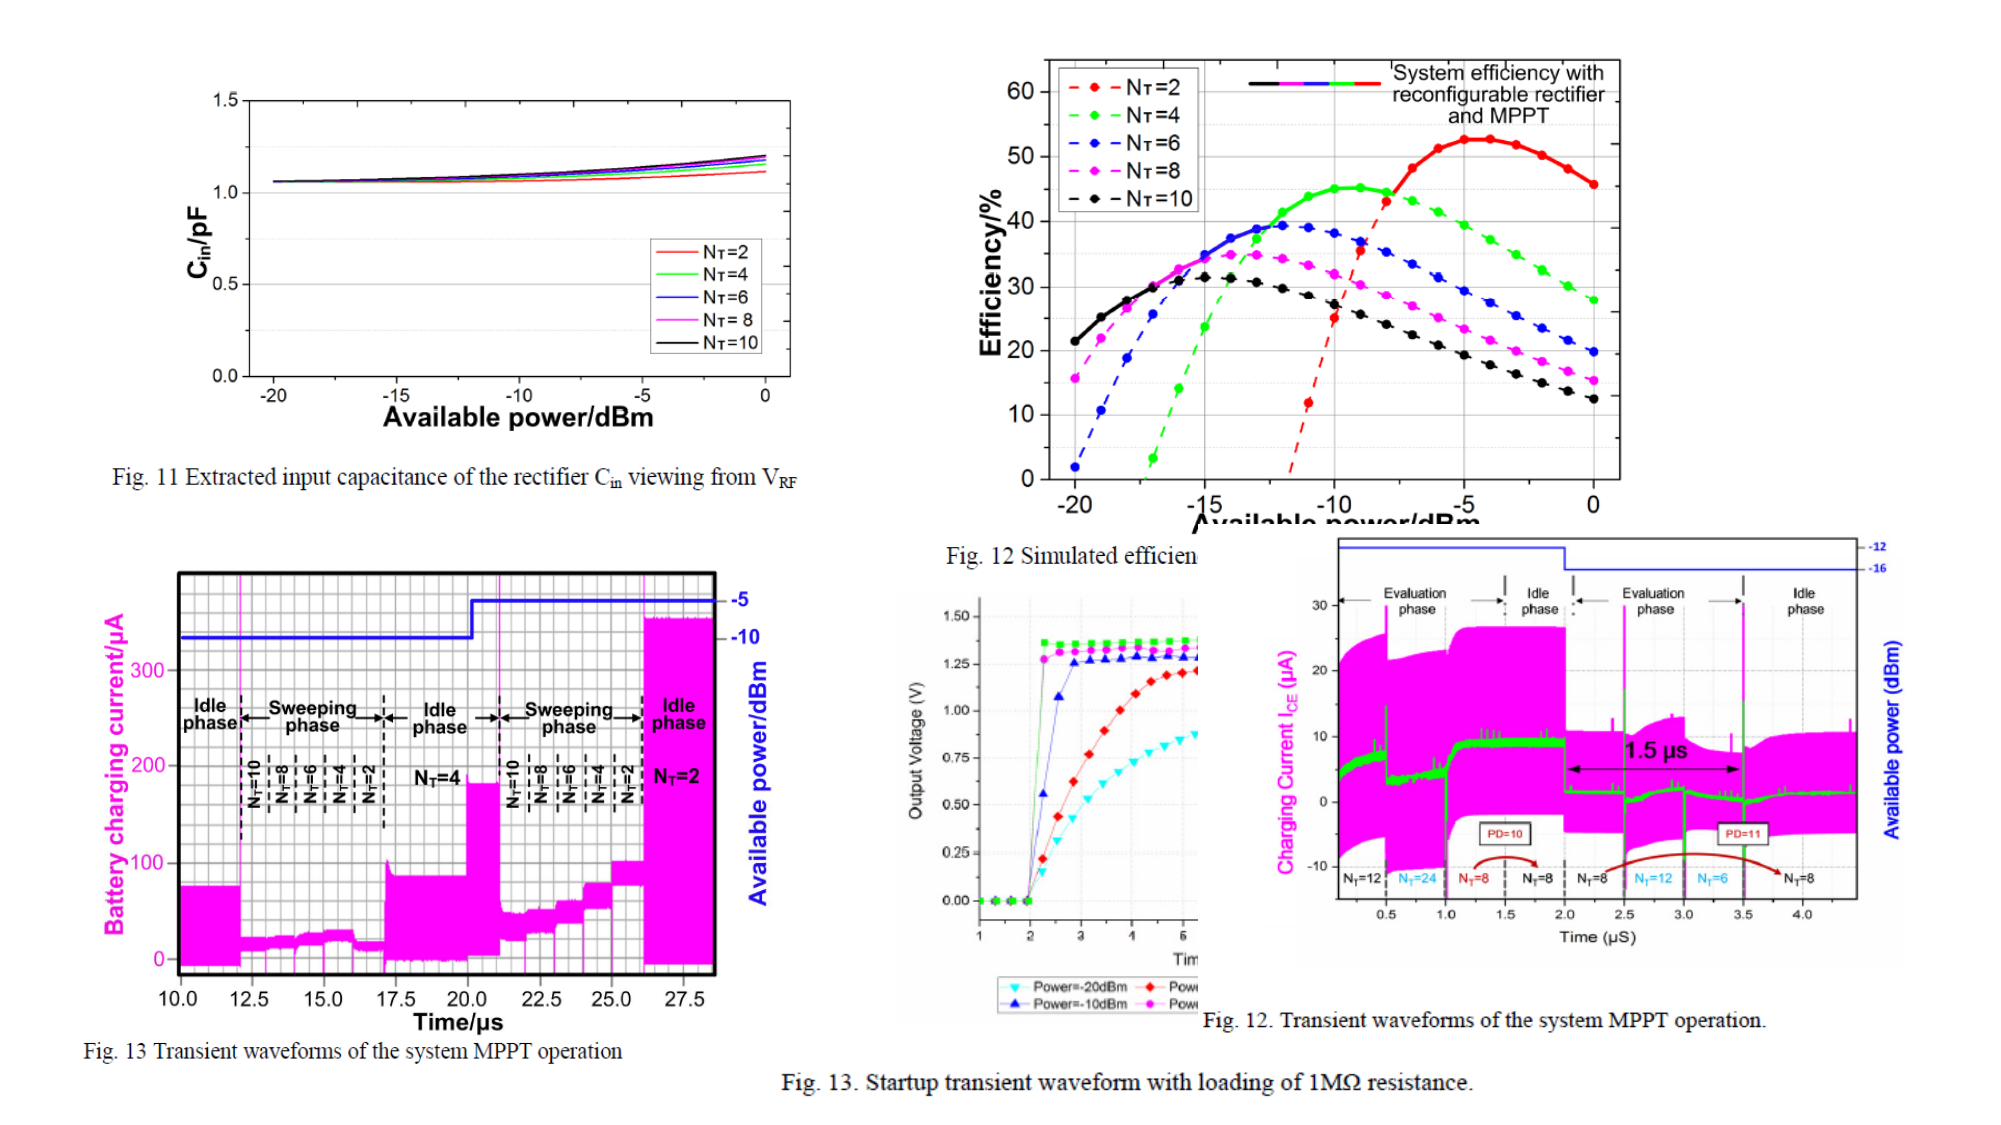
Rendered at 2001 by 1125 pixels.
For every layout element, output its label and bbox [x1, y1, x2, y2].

list [104, 88, 814, 497]
picture [76, 32, 1907, 1101]
